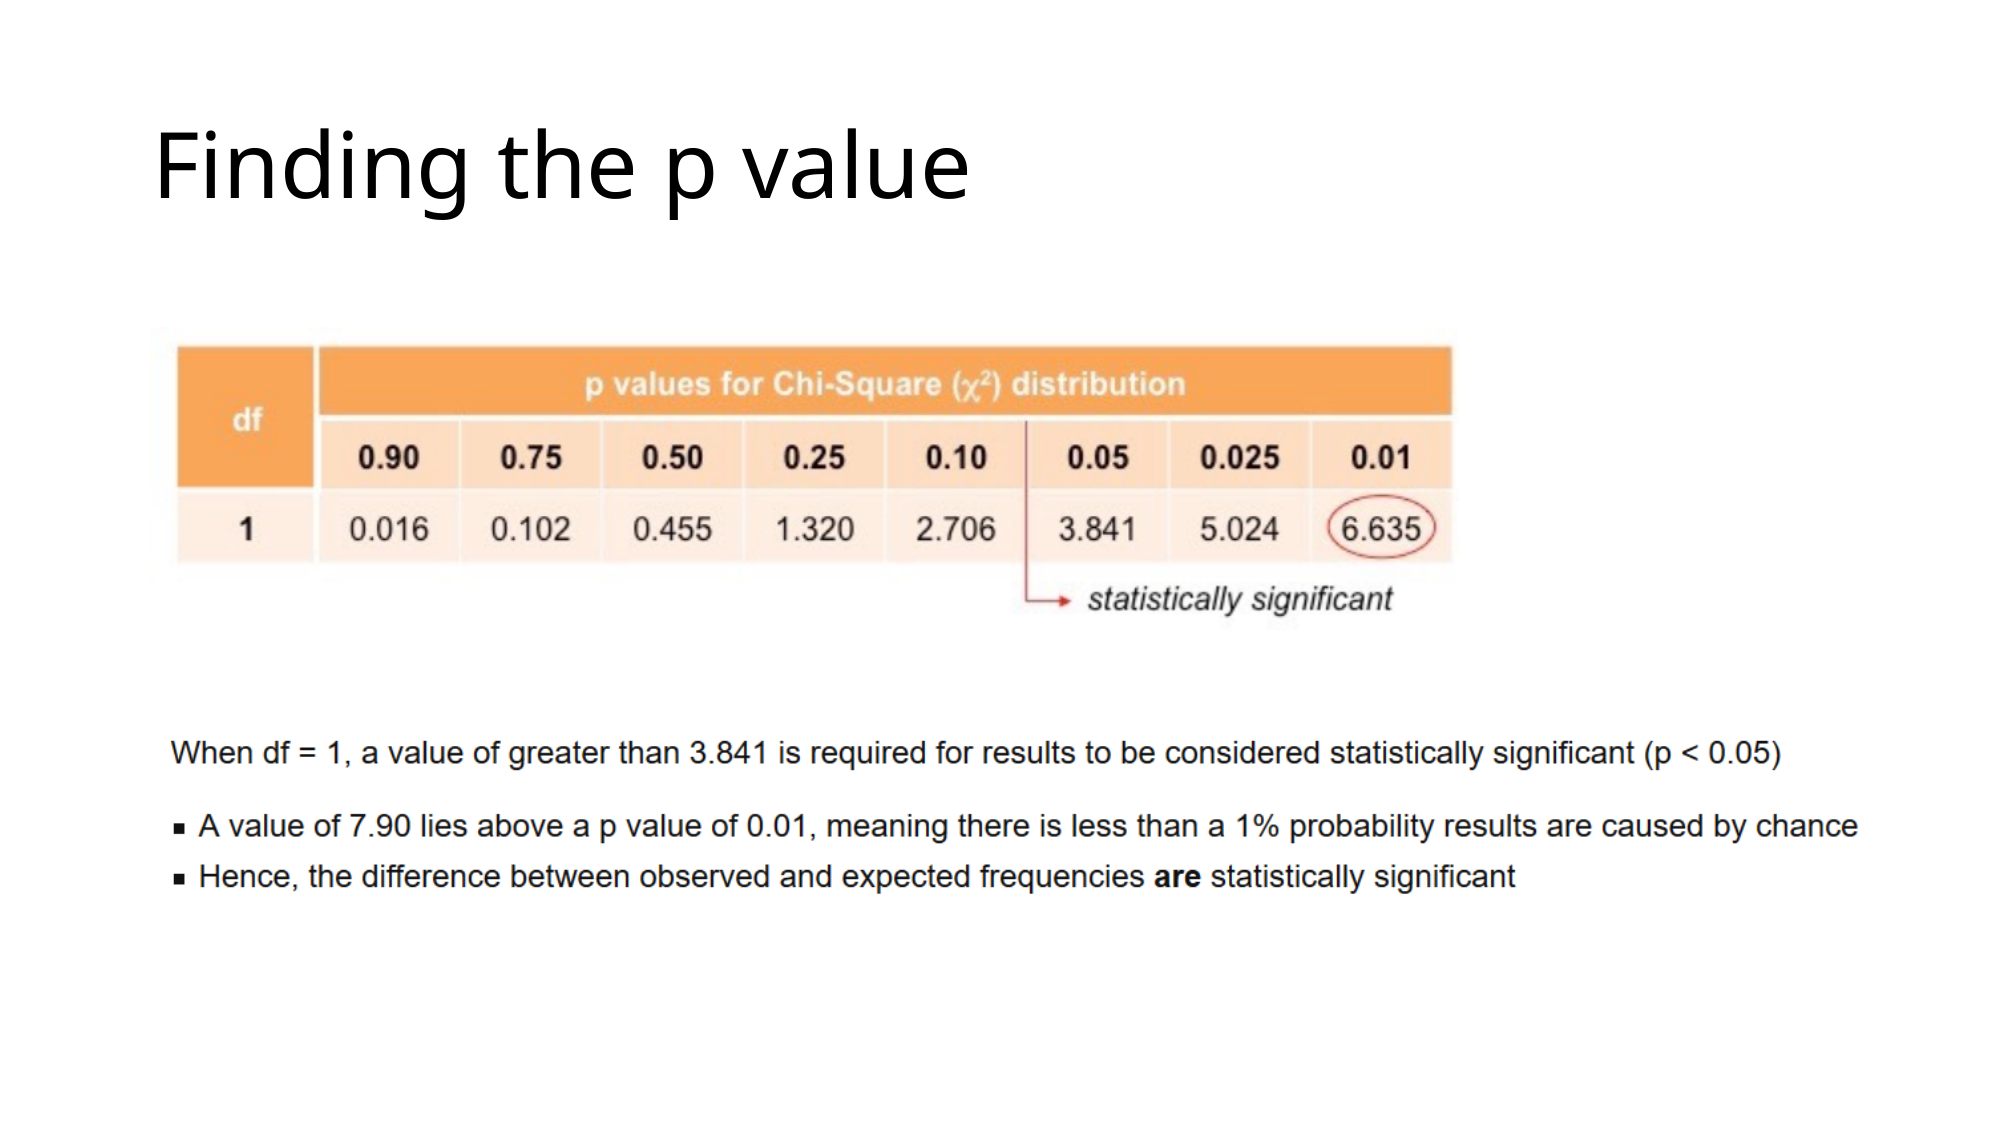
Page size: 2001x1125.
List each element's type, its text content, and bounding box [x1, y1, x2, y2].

title Finding the p value [137, 59, 1863, 278]
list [130, 319, 1870, 905]
